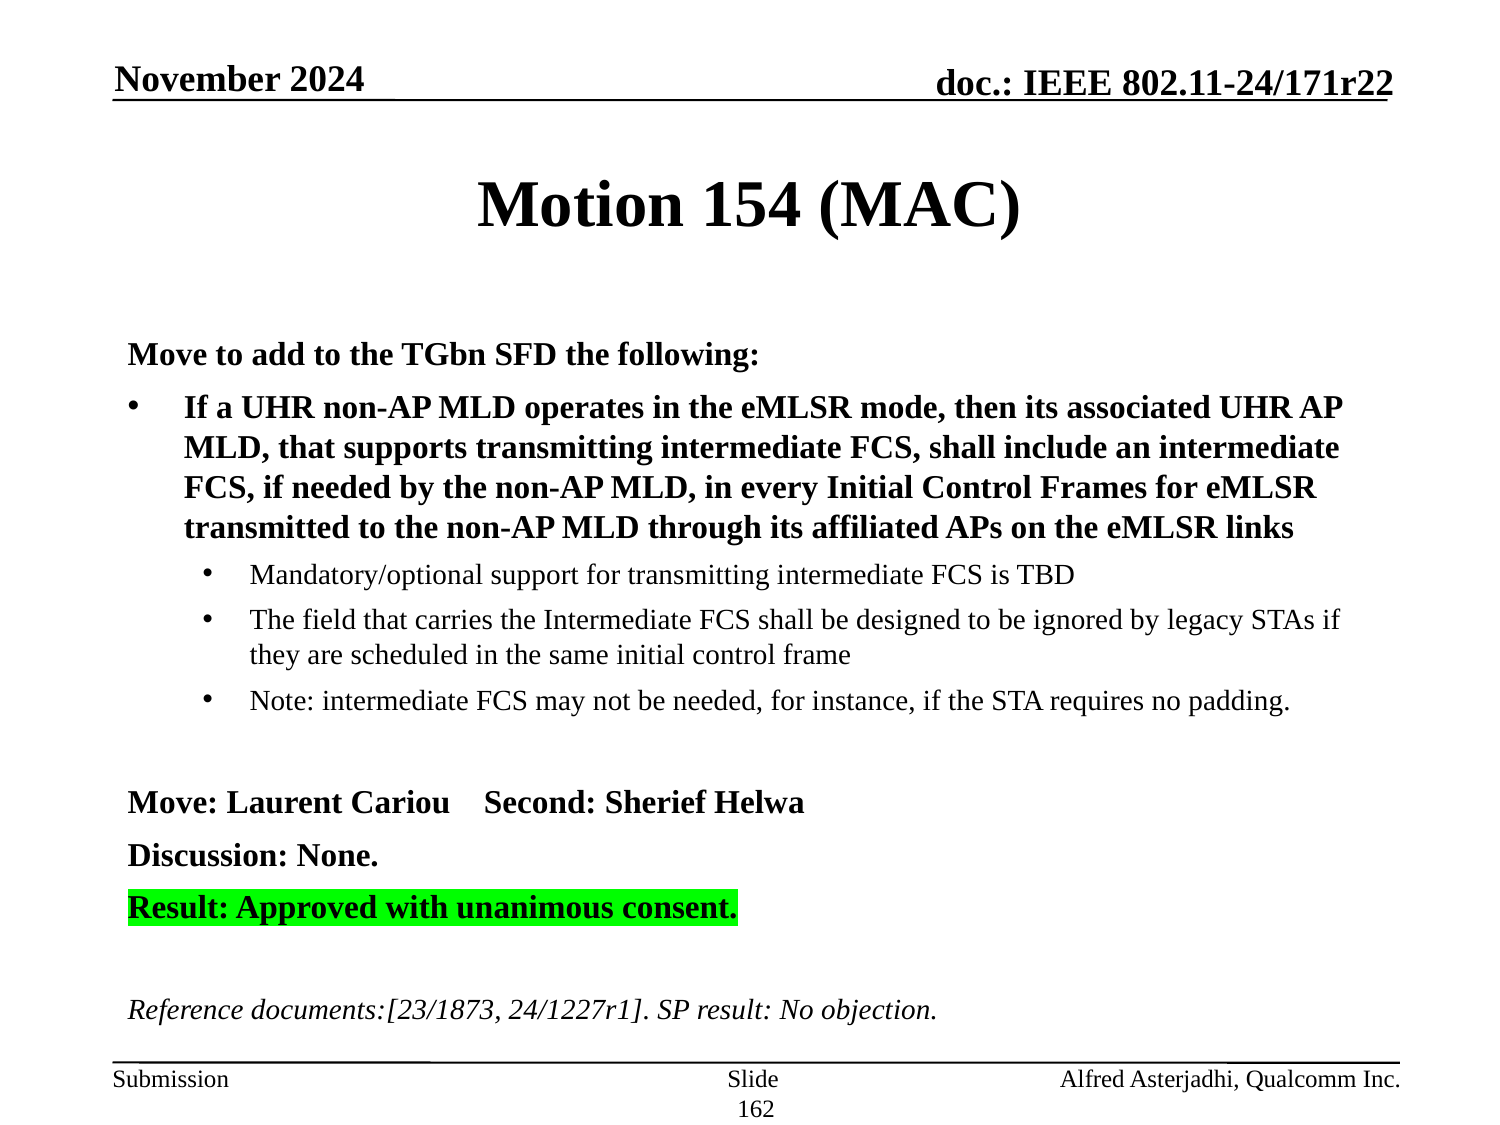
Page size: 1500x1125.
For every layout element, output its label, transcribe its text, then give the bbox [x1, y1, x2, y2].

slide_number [114, 54, 423, 100]
list Move to add to the TGbn SFD the following: If a UHR non-AP MLD operates in the eMLSR mode, then its associated UHR AP MLD, that supports transmitting intermediate FCS, shall include an intermediate FCS, if needed by the non-AP MLD, in every Initial Control Frames for eMLSR transmitted to the non-AP MLD through its affiliated APs on the eMLSR links Mandatory/optional support for transmitting intermediate FCS is TBD The field that carries the Intermediate FCS shall be designed to be ignored by legacy STAs if they are scheduled in the same initial control frame Note: intermediate FCS may not be needed, for instance, if the STA requires no padding. Move: Laurent Cariou Second: Sherief Helwa Discussion: None. Result: Approved with unanimous consent. Reference documents:[23/1873, 24/1227r1]. SP result: No objection. [112, 324, 1388, 1063]
footer Alfred Asterjadhi, Qualcomm Inc. [878, 1061, 1402, 1093]
title Motion 154 (MAC) [112, 112, 1388, 288]
slide_number Slide 162 [712, 1061, 800, 1123]
